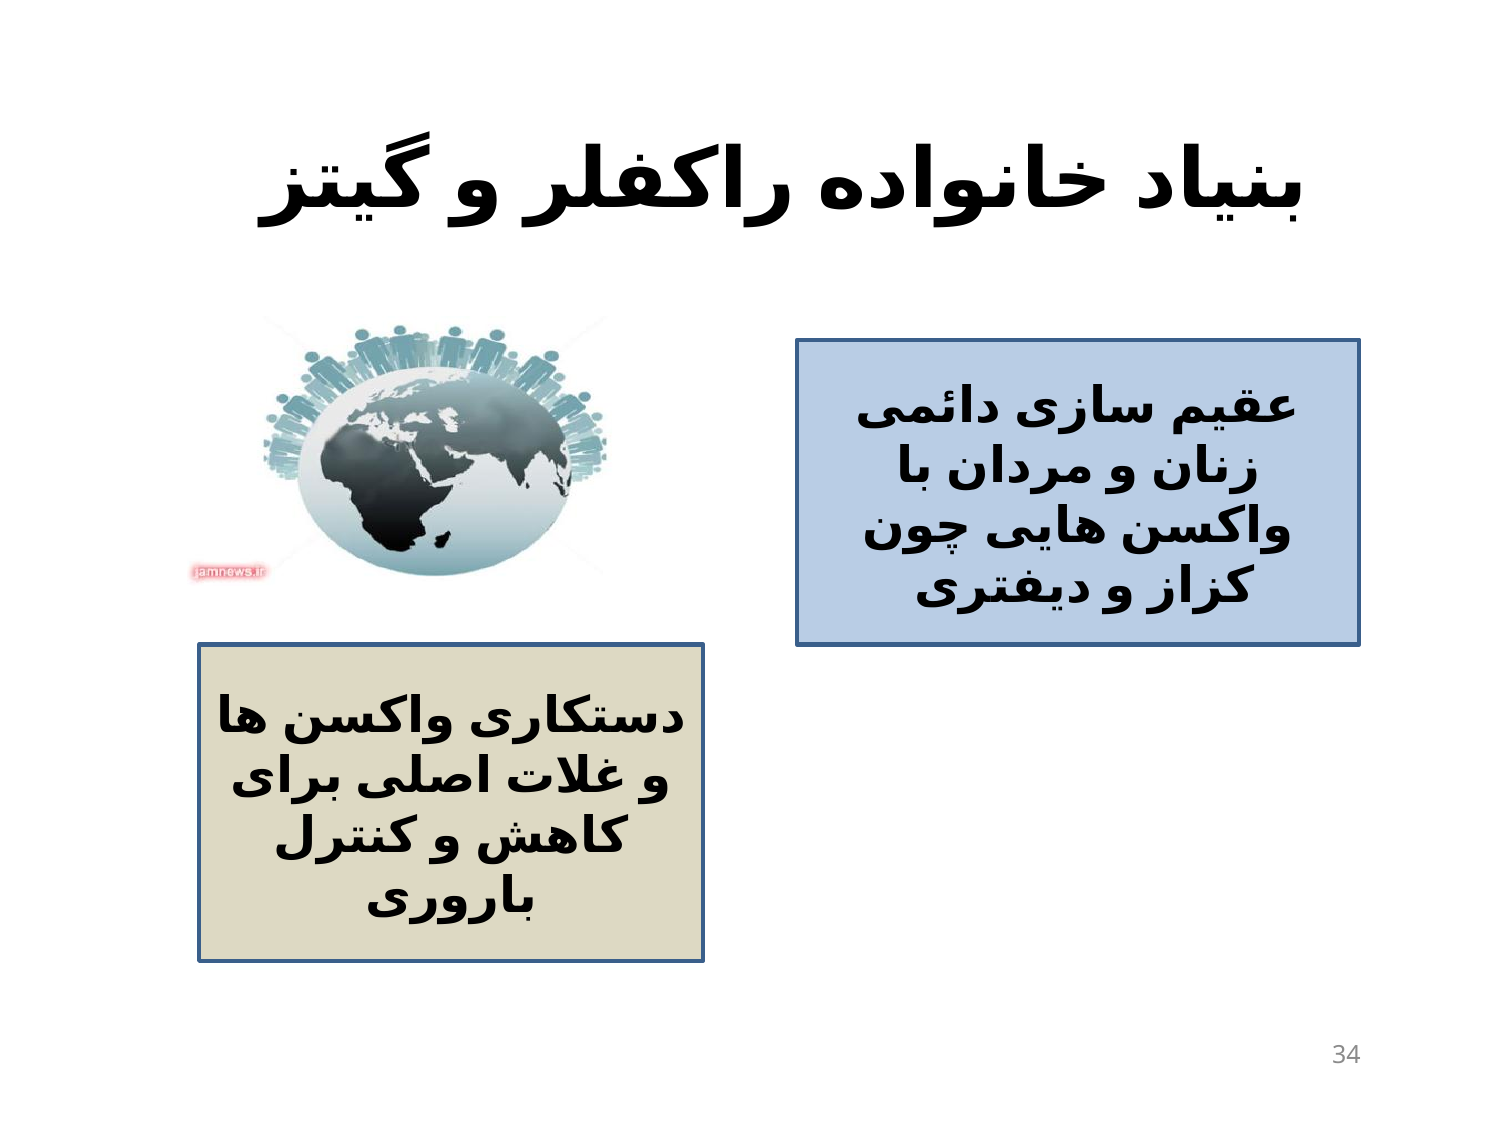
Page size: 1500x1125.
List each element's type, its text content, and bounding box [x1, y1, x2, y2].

text_box عقیم سازی دائمی زنان و مردان با واکسن هایی چون کزاز و دیفتری [795, 338, 1361, 647]
text_box دستکاری واکسن ها و غلات اصلی برای کاهش و کنترل باروری [197, 642, 705, 963]
title بنیاد خانواده راکفلر و گیتز [110, 80, 1461, 268]
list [187, 316, 688, 587]
slide_number 34 [1316, 1023, 1442, 1084]
